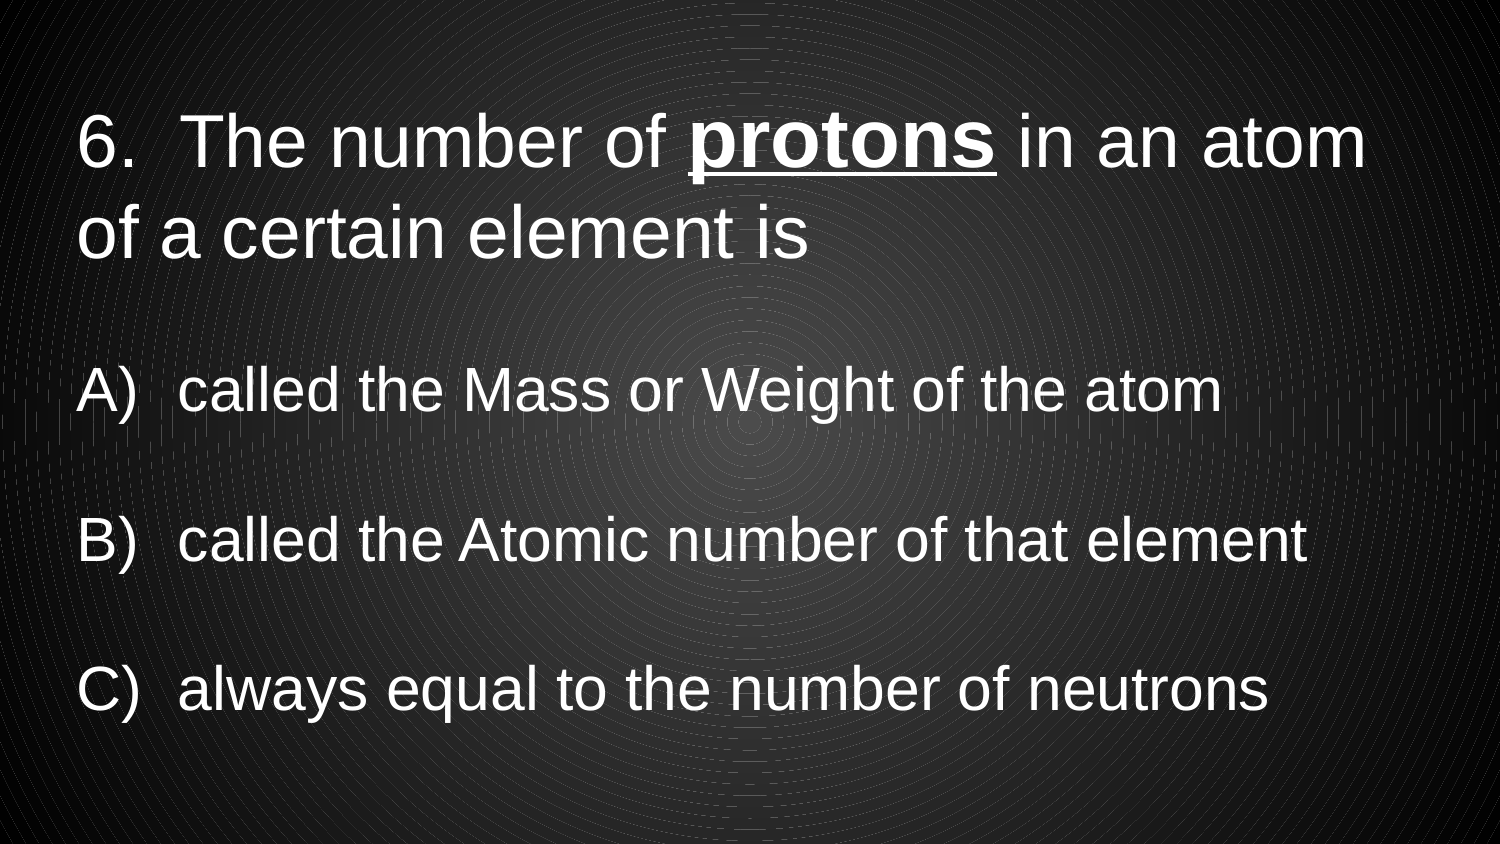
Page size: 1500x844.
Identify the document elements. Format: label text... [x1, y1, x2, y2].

list 6. The number of protons in an atom of a certain element is called the Mass or Weight of the atom called the Atomic number of that element always equal to the number of neutrons [61, 68, 1454, 794]
